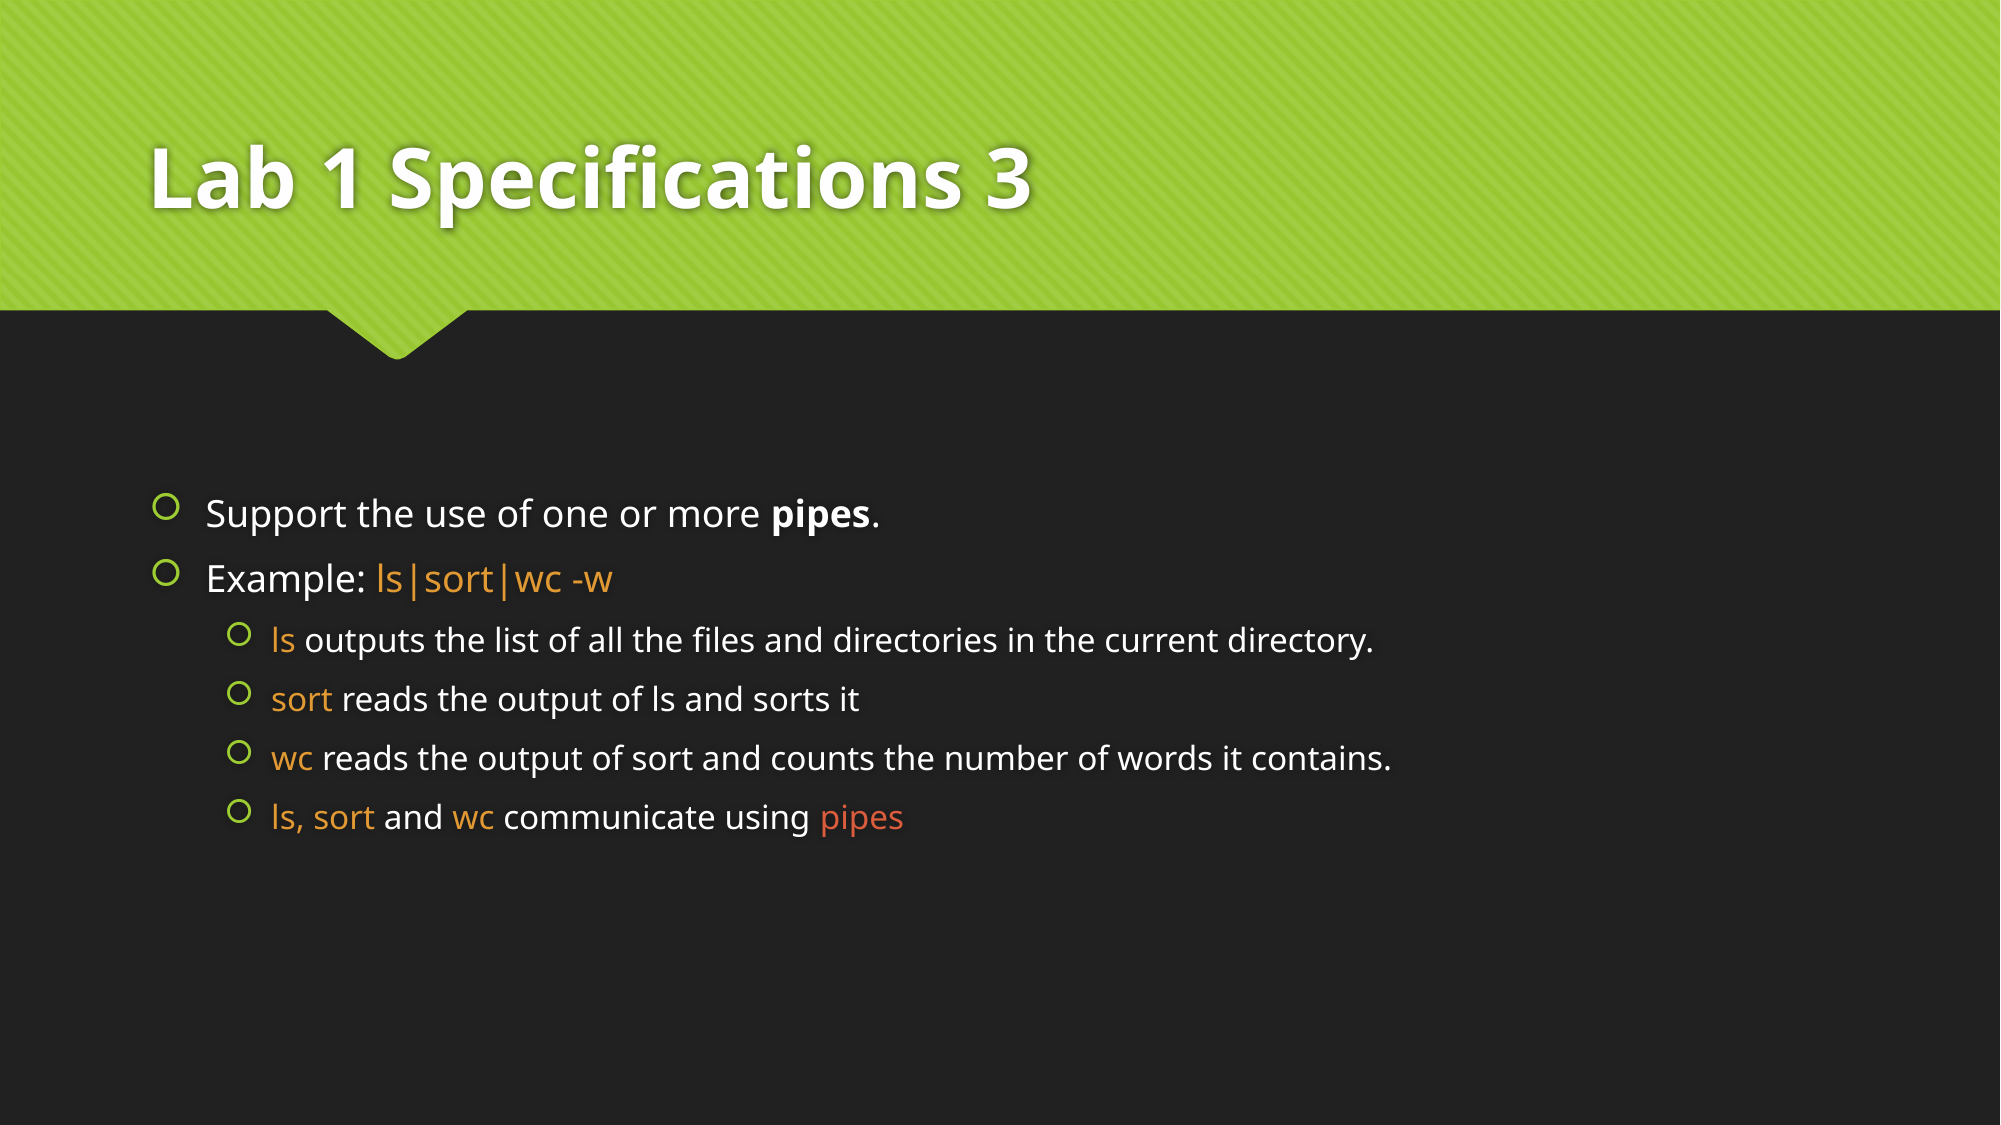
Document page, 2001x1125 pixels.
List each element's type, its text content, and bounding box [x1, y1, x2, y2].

title Lab 1 Specifications 3 [132, 73, 1868, 233]
list Support the use of one or more pipes. Example: ls|sort|wc -w ls outputs the list of all the files and directories in the current directory. sort reads the output of ls and sorts it wc reads the output of sort and counts the number of words it contains. ls, sort and wc communicate using pipes [134, 364, 1866, 962]
